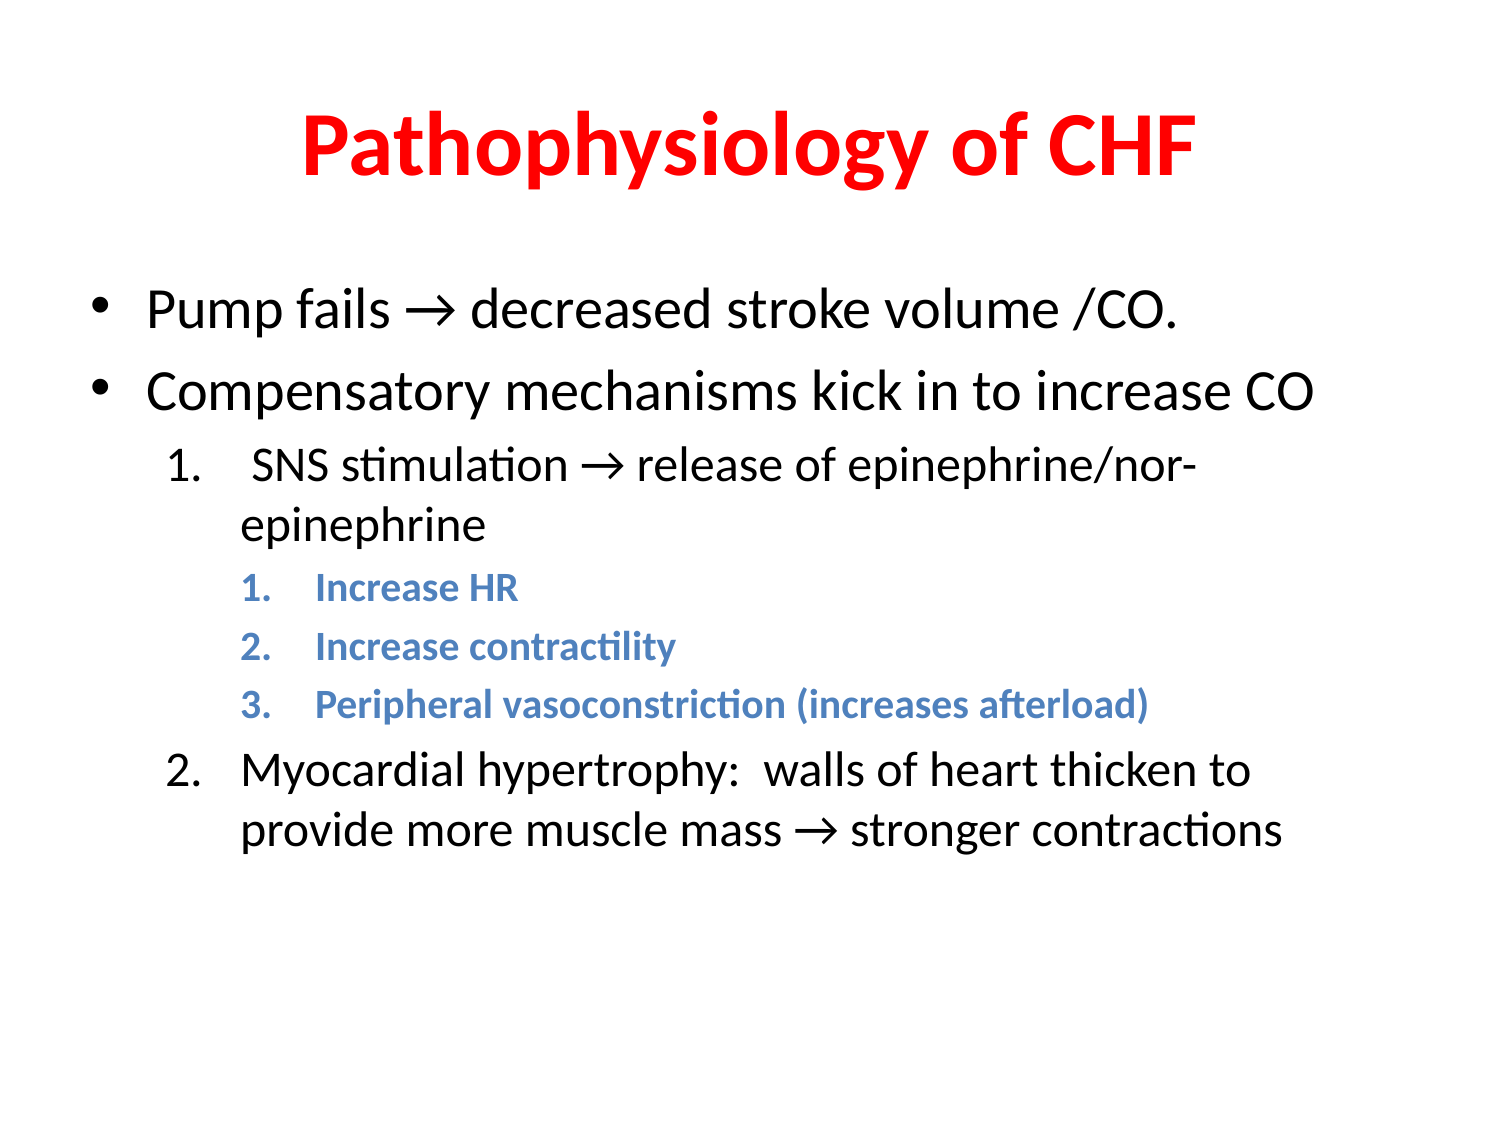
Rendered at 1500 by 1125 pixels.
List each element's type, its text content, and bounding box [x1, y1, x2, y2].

list Pump fails → decreased stroke volume /CO. Compensatory mechanisms kick in to increase CO SNS stimulation → release of epinephrine/nor-epinephrine Increase HR Increase contractility Peripheral vasoconstriction (increases afterload) Myocardial hypertrophy: walls of heart thicken to provide more muscle mass → stronger contractions [75, 262, 1425, 1005]
title Pathophysiology of CHF [75, 45, 1425, 233]
